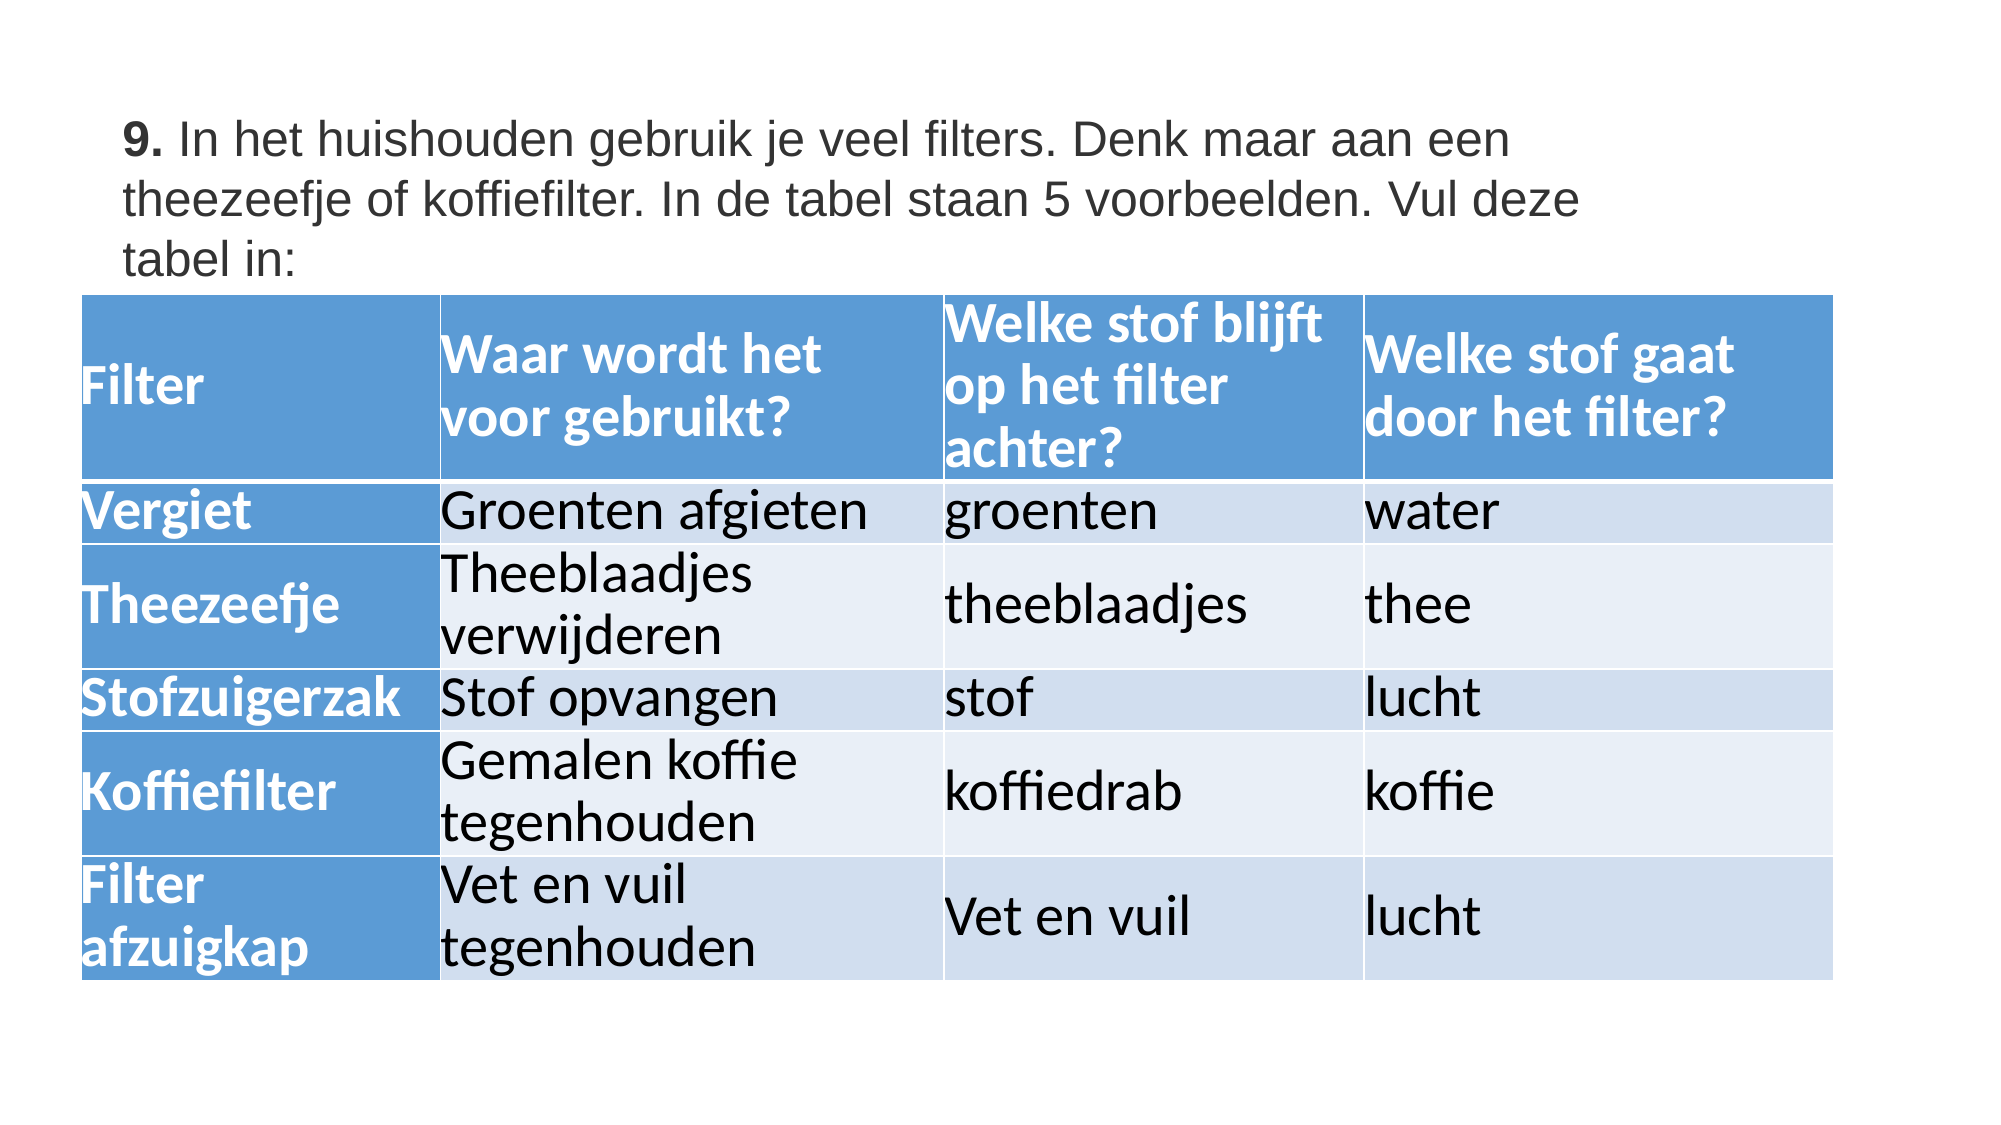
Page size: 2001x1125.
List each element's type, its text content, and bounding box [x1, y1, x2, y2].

table_cell thee [1365, 545, 1833, 668]
table_cell Koffiefilter [82, 732, 440, 855]
table_cell Vergiet [82, 484, 440, 543]
table_cell Vet en vuil [945, 857, 1363, 980]
table_cell Stofzuigerzak [82, 670, 440, 730]
table_cell koffie [1365, 732, 1833, 855]
table_header Waar wordt het voor gebruikt? [441, 295, 943, 479]
table_cell Theezeefje [82, 545, 440, 668]
table_cell lucht [1365, 670, 1833, 730]
table_cell Vet en vuil tegenhouden [441, 857, 943, 980]
table_cell stof [945, 670, 1363, 730]
table_header Filter [82, 295, 440, 479]
table_header Welke stof blijft op het filter achter? [945, 295, 1363, 479]
table_cell Groenten afgieten [441, 484, 943, 543]
table_cell Filter afzuigkap [82, 857, 440, 980]
table_header Welke stof gaat door het filter? [1365, 295, 1833, 479]
table_cell Stof opvangen [441, 670, 943, 730]
table_cell theeblaadjes [945, 545, 1363, 668]
table_cell Gemalen koffie tegenhouden [441, 732, 943, 855]
table_cell lucht [1365, 857, 1833, 980]
table_cell Theeblaadjes verwijderen [441, 545, 943, 668]
table_cell koffiedrab [945, 732, 1363, 855]
table_cell groenten [945, 484, 1363, 543]
table_cell water [1365, 484, 1833, 543]
text_box 9. In het huishouden gebruik je veel filters. Denk maar aan een theezeefje of koffiefilter. In de tabel staan 5 voorbeelden. Vul deze tabel in: [107, 98, 1707, 294]
